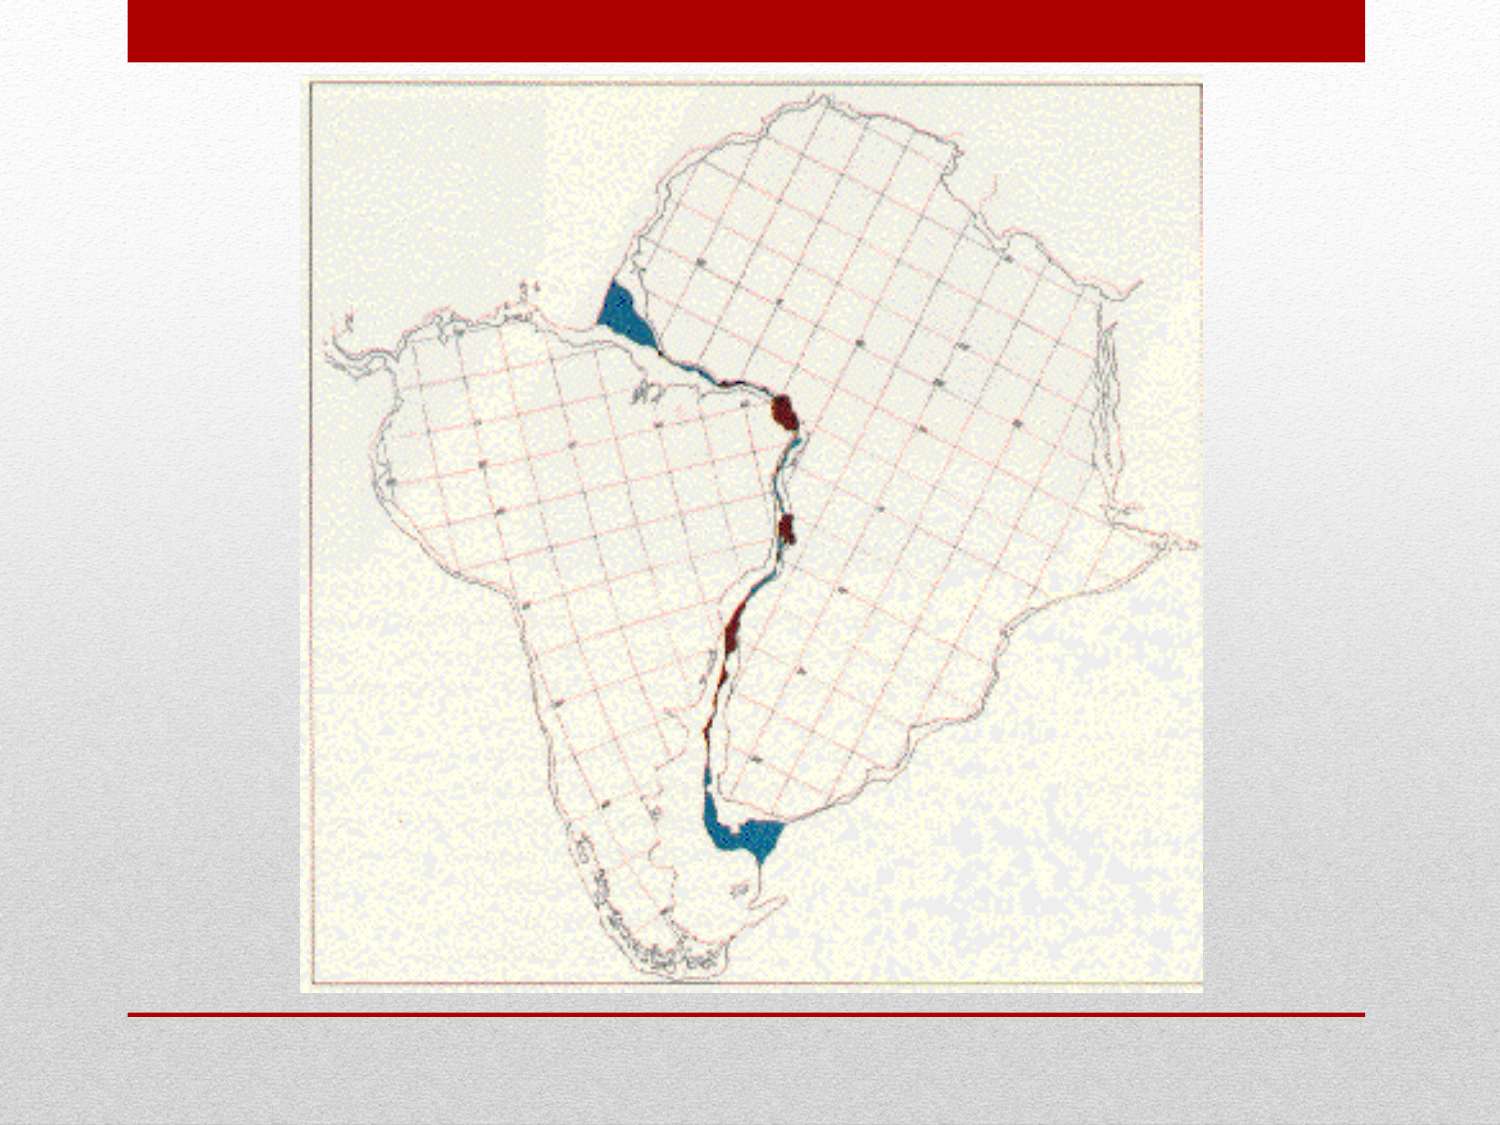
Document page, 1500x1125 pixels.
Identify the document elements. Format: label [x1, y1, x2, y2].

picture [299, 74, 1204, 994]
